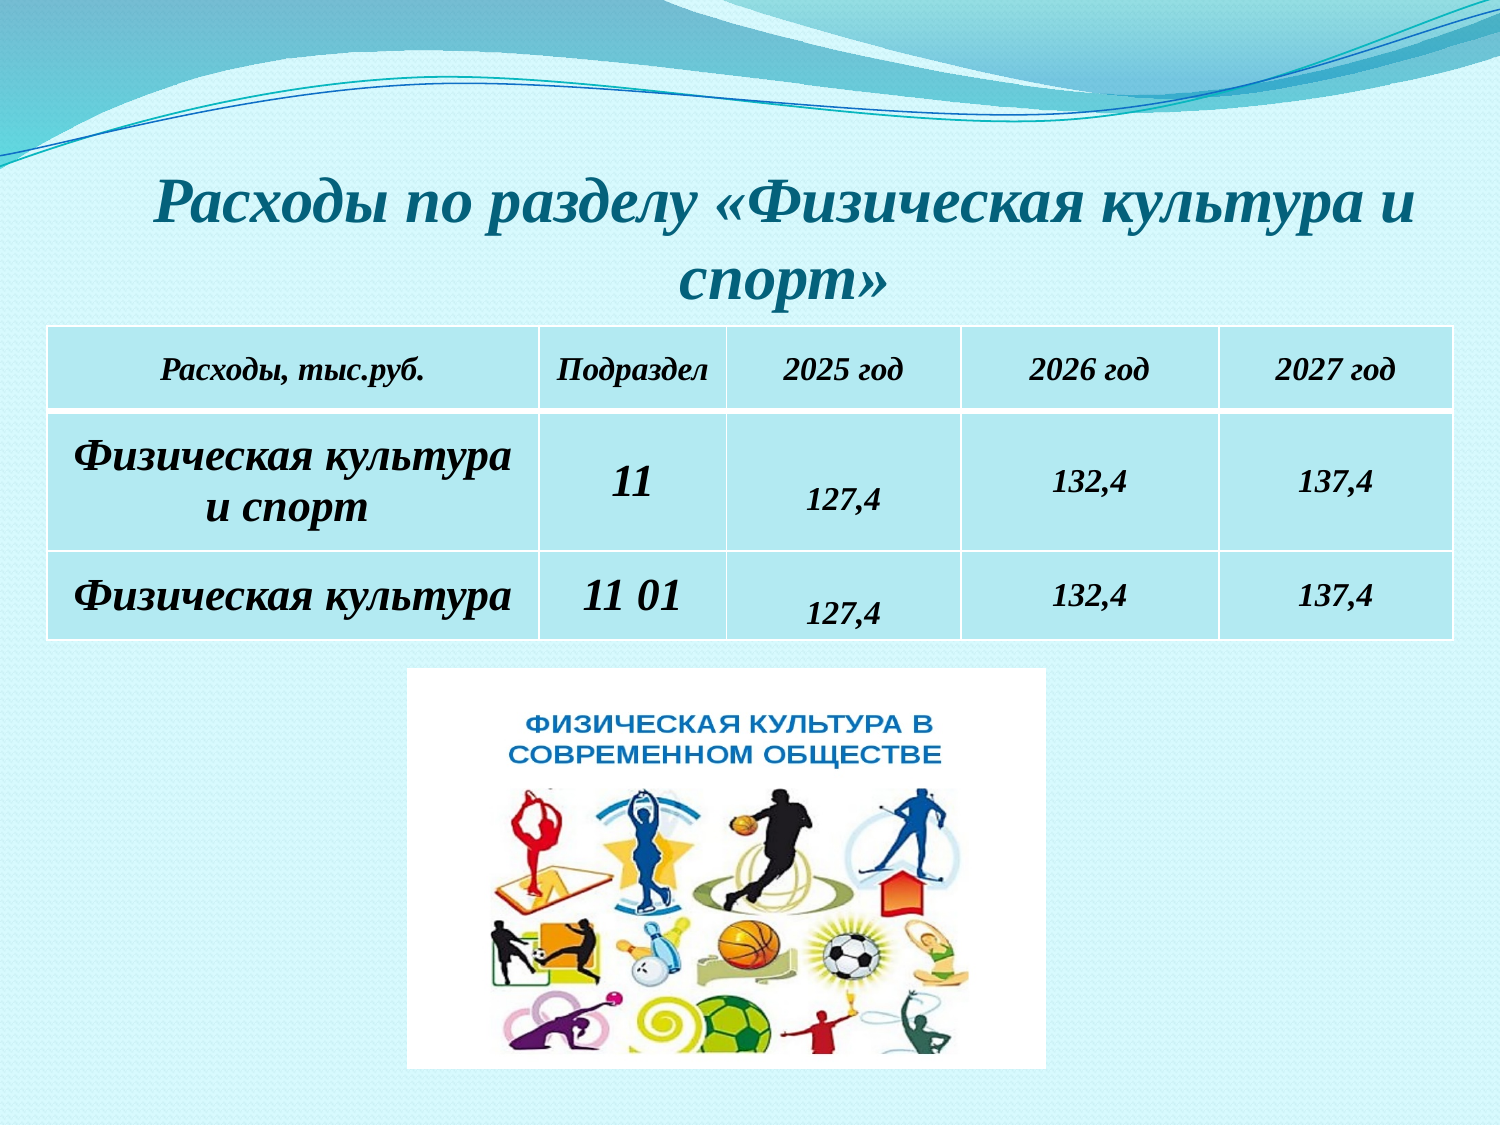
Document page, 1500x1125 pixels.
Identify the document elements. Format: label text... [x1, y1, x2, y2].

table_cell 137,4 [1220, 552, 1452, 639]
table_cell 127,4 [727, 414, 960, 550]
table_cell 132,4 [962, 414, 1218, 550]
table_cell Физическая культура [48, 552, 538, 639]
table_cell 127,4 [727, 552, 960, 639]
table_cell Физическая культура и спорт [48, 414, 538, 550]
table_header 2027 год [1220, 327, 1452, 408]
table_cell 137,4 [1220, 414, 1452, 550]
table_header Подраздел [540, 327, 726, 408]
table_cell 11 [540, 414, 726, 550]
picture [407, 668, 1046, 1069]
table_cell 132,4 [962, 552, 1218, 639]
table_header 2025 год [727, 327, 960, 408]
title Расходы по разделу «Физическая культура и спорт» [46, 117, 1500, 563]
table_header Расходы, тыс.руб. [48, 327, 538, 408]
table_header 2026 год [962, 327, 1218, 408]
table_cell 11 01 [540, 552, 726, 639]
